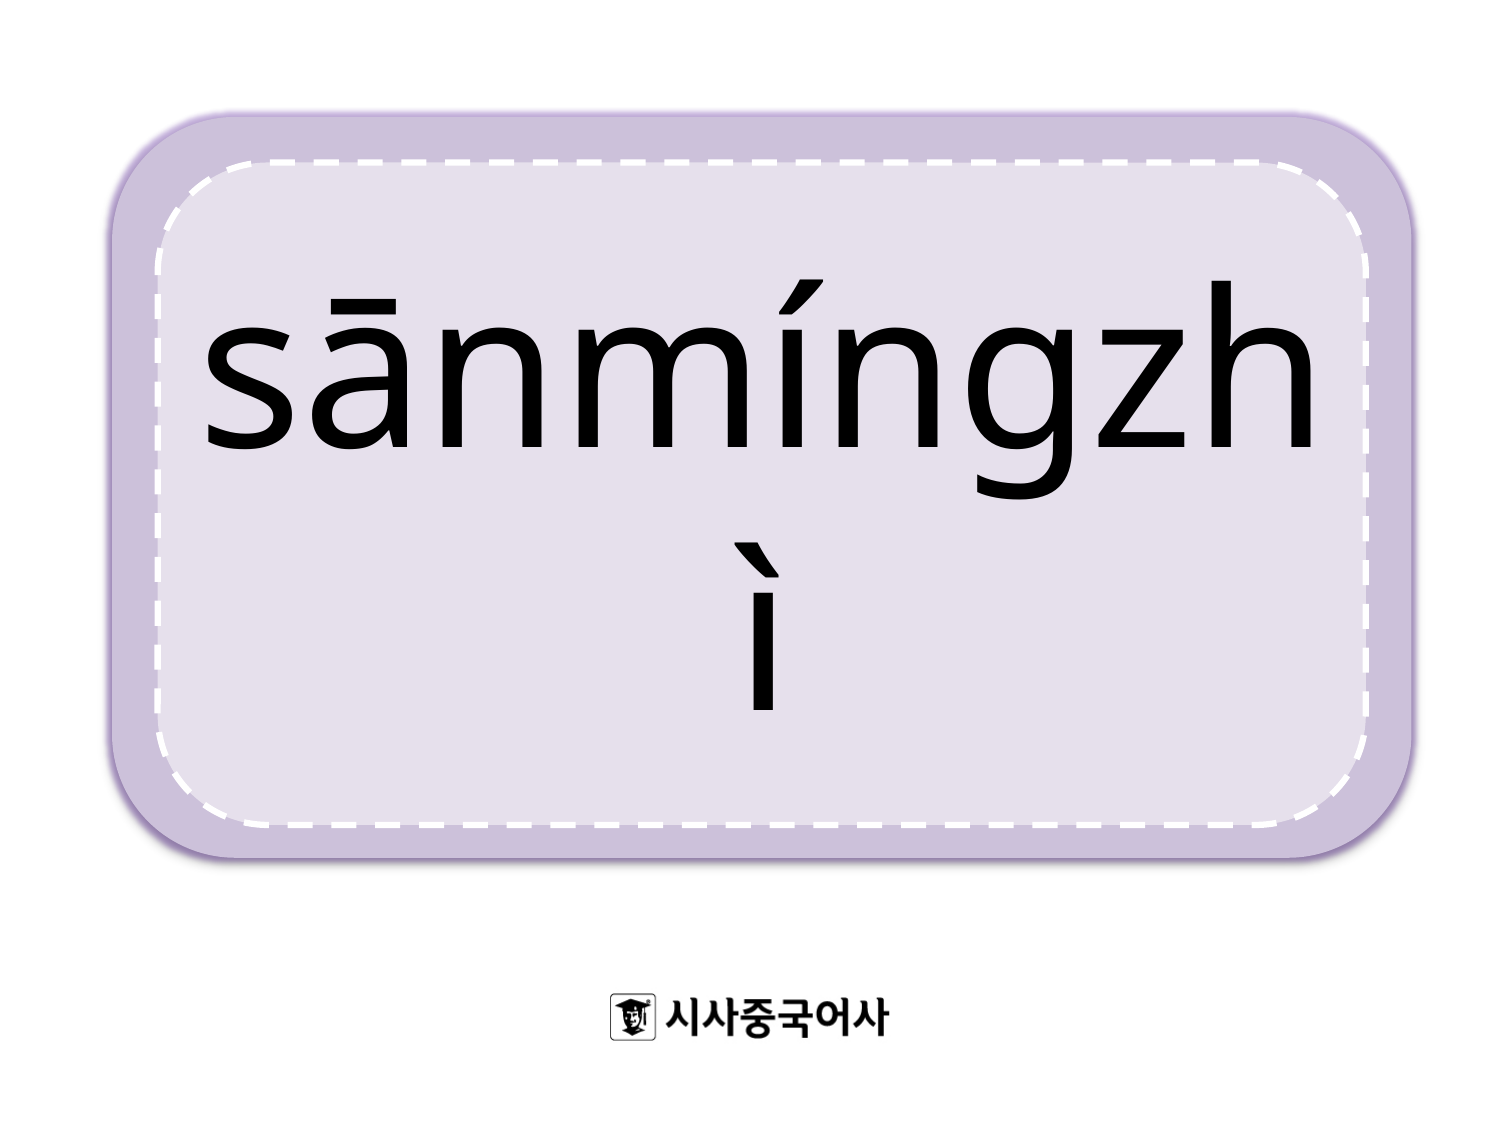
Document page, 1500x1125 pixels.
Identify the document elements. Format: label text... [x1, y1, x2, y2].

picture [602, 987, 898, 1047]
text_box sānmíngzhì [159, 159, 1368, 823]
